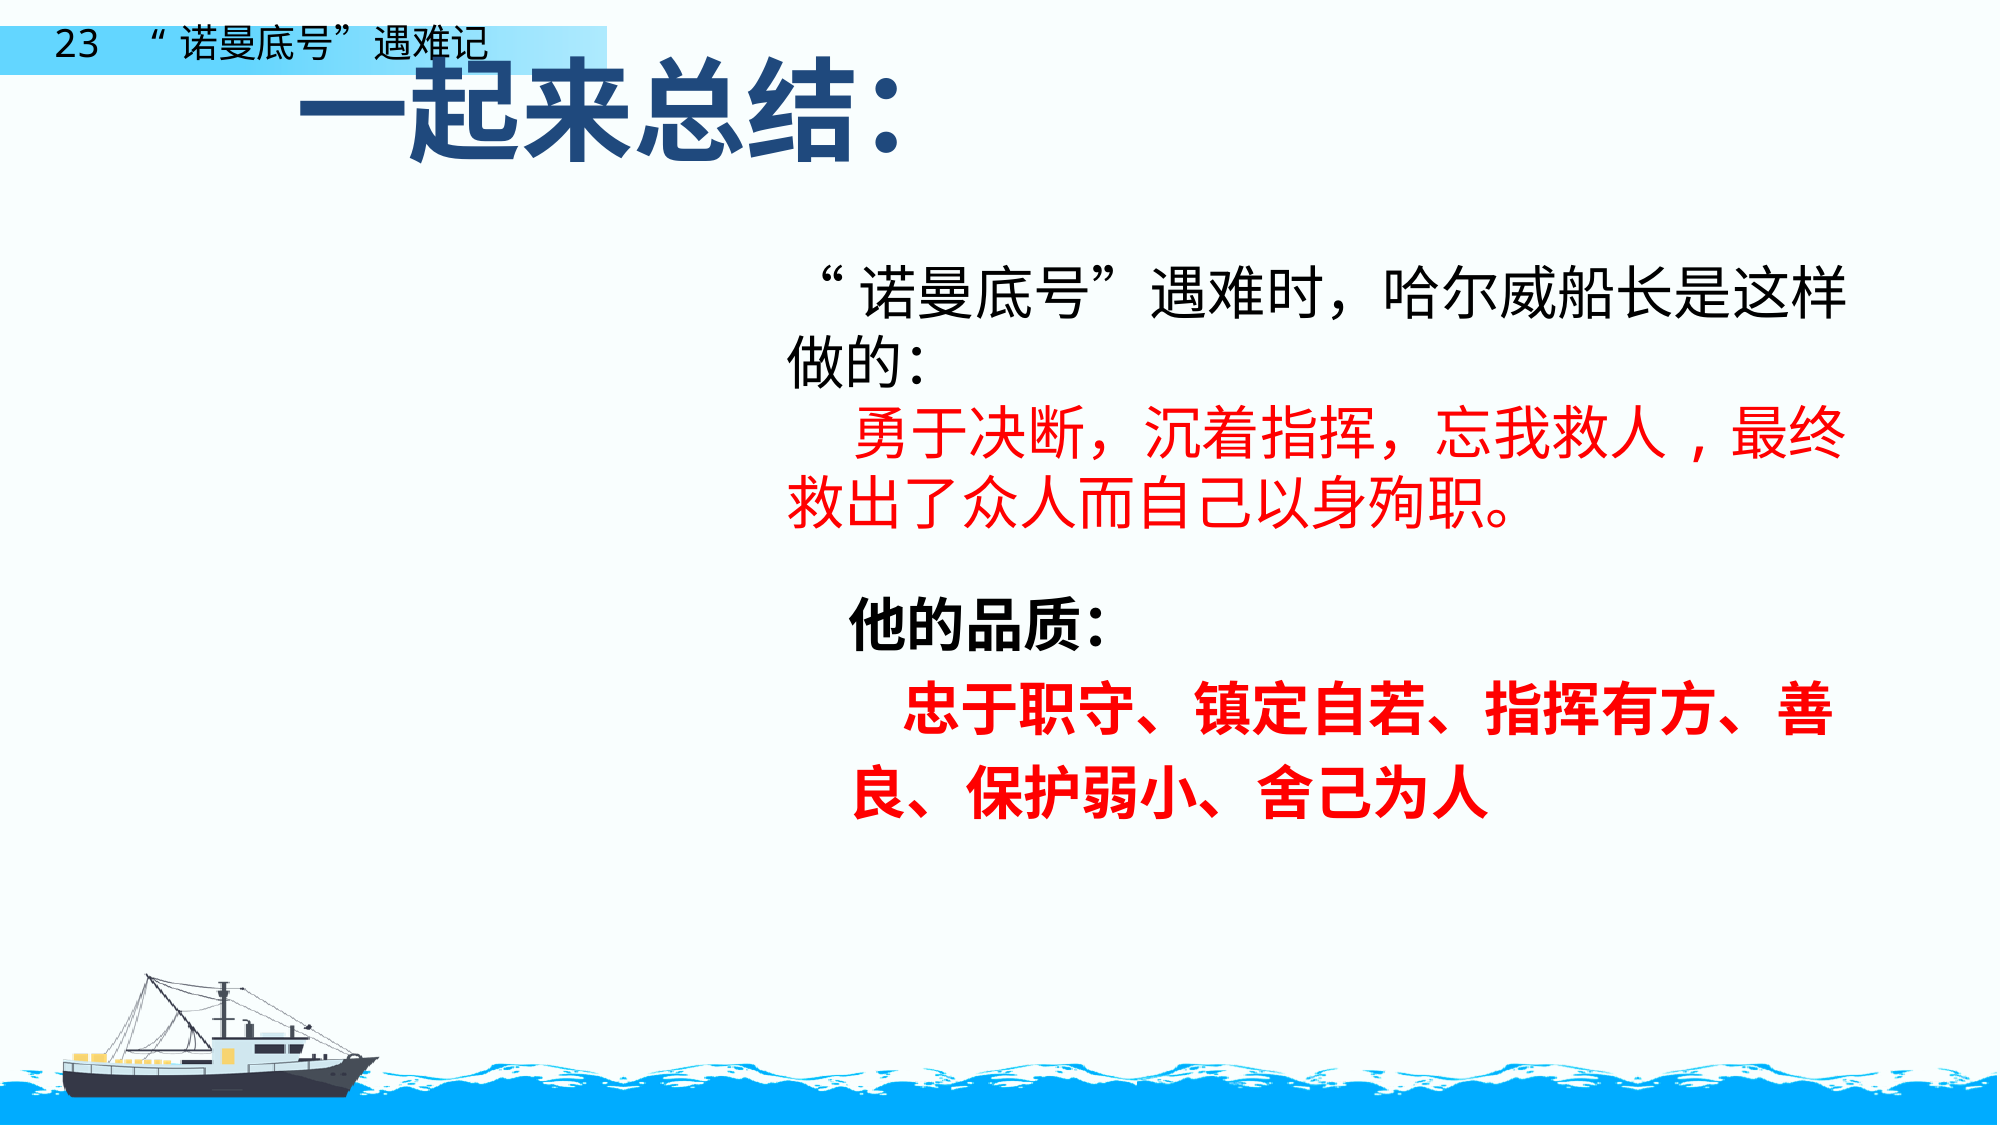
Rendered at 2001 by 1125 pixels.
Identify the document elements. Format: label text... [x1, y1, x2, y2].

text_box “诺曼底号”遇难时，哈尔威船长是这样做的： 勇于决断，沉着指挥，忘我救人,最终救出了众人而自己以身殉职。 [771, 249, 1881, 544]
text_box 一起来总结： [281, 32, 986, 183]
text_box 他的品质： 忠于职守、镇定自若、指挥有方、善良、保护弱小、舍己为人 [833, 566, 1895, 834]
picture [0, 940, 2000, 1125]
picture [1232, 1082, 1270, 1087]
